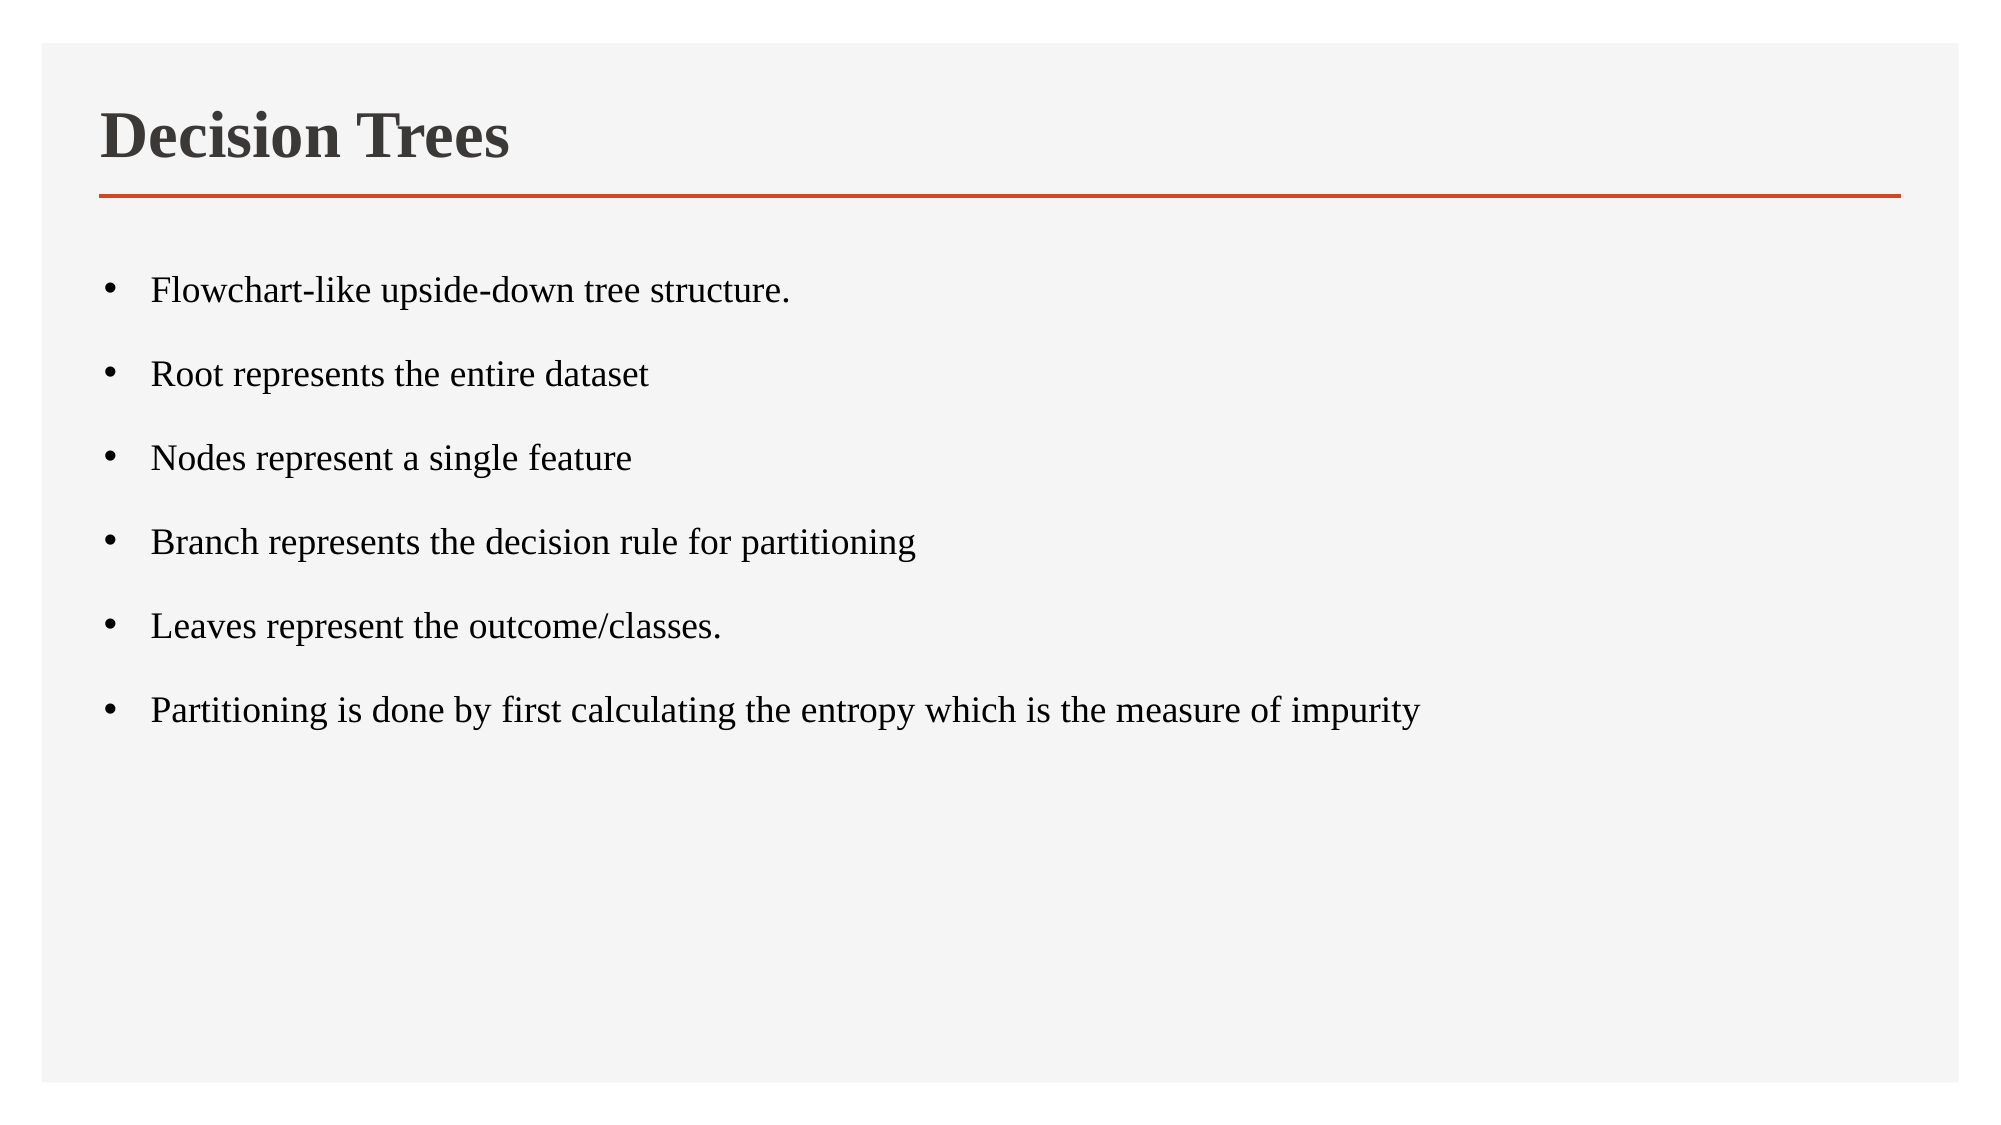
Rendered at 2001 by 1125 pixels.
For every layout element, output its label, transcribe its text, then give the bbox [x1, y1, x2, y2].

list Flowchart-like upside-down tree structure. Root represents the entire dataset Nodes represent a single feature Branch represents the decision rule for partitioning Leaves represent the outcome/classes. Partitioning is done by first calculating the entropy which is the measure of impurity [88, 234, 1898, 1052]
title Decision Trees [85, 73, 1214, 179]
